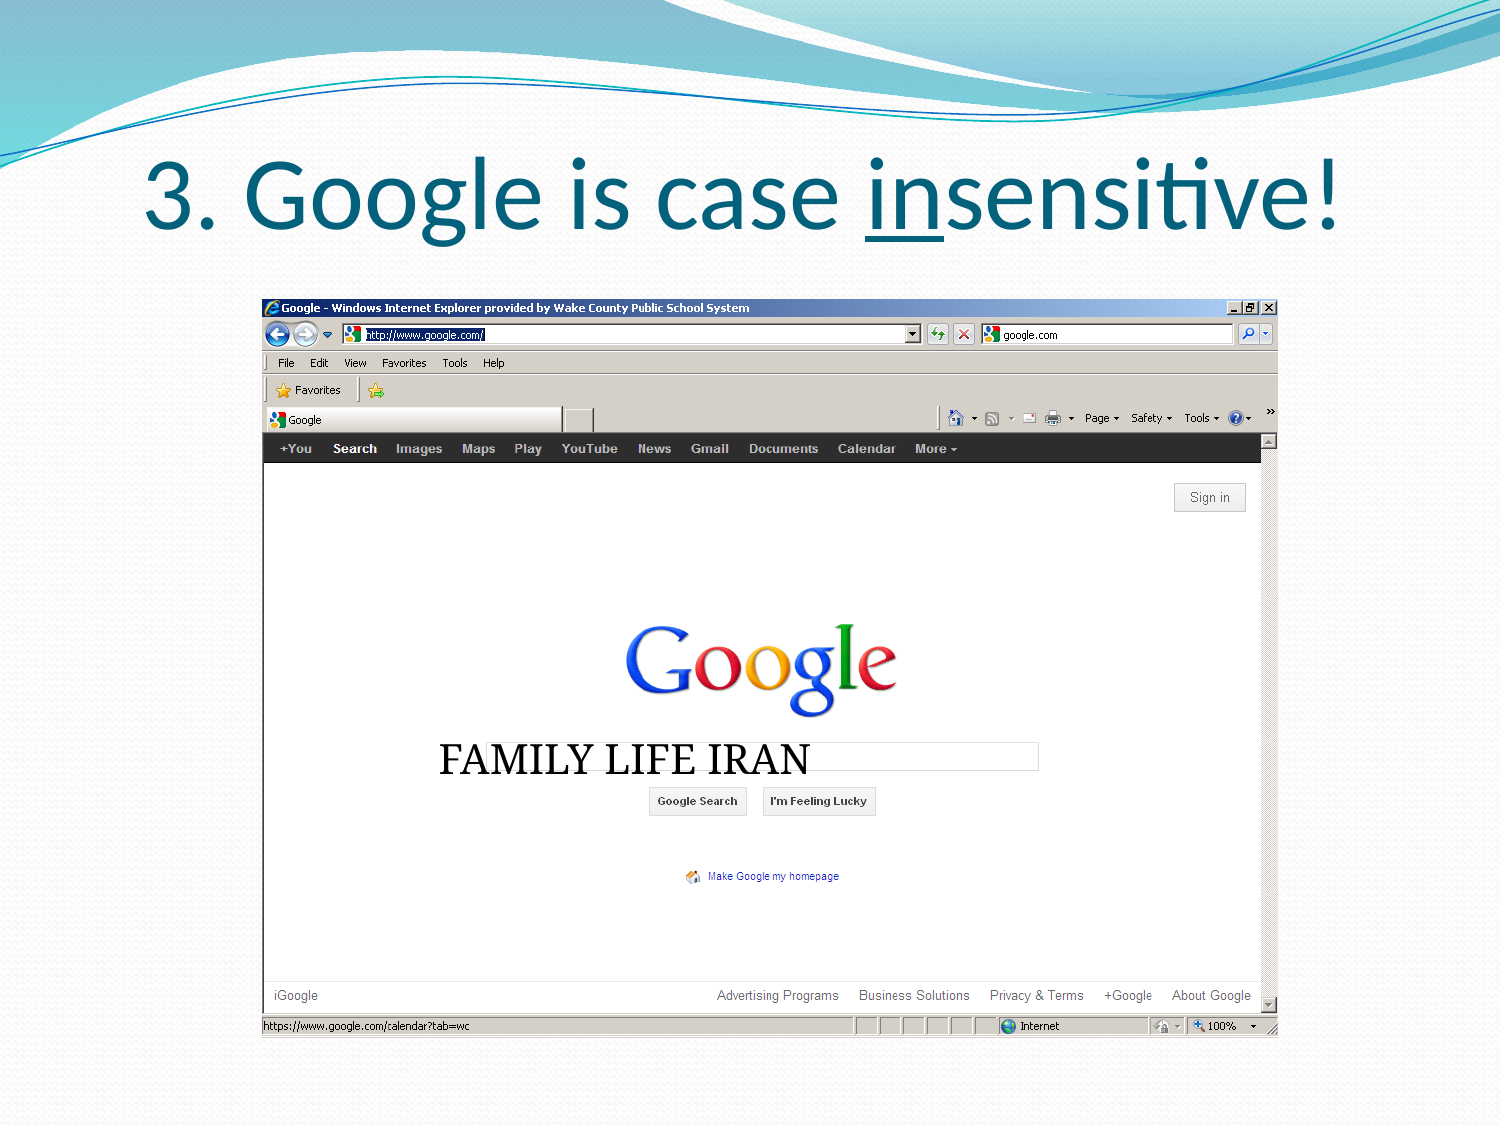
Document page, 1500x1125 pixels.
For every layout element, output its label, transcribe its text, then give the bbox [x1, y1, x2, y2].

title 3. Google is case insensitive! [62, 24, 1425, 250]
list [262, 299, 1278, 1038]
